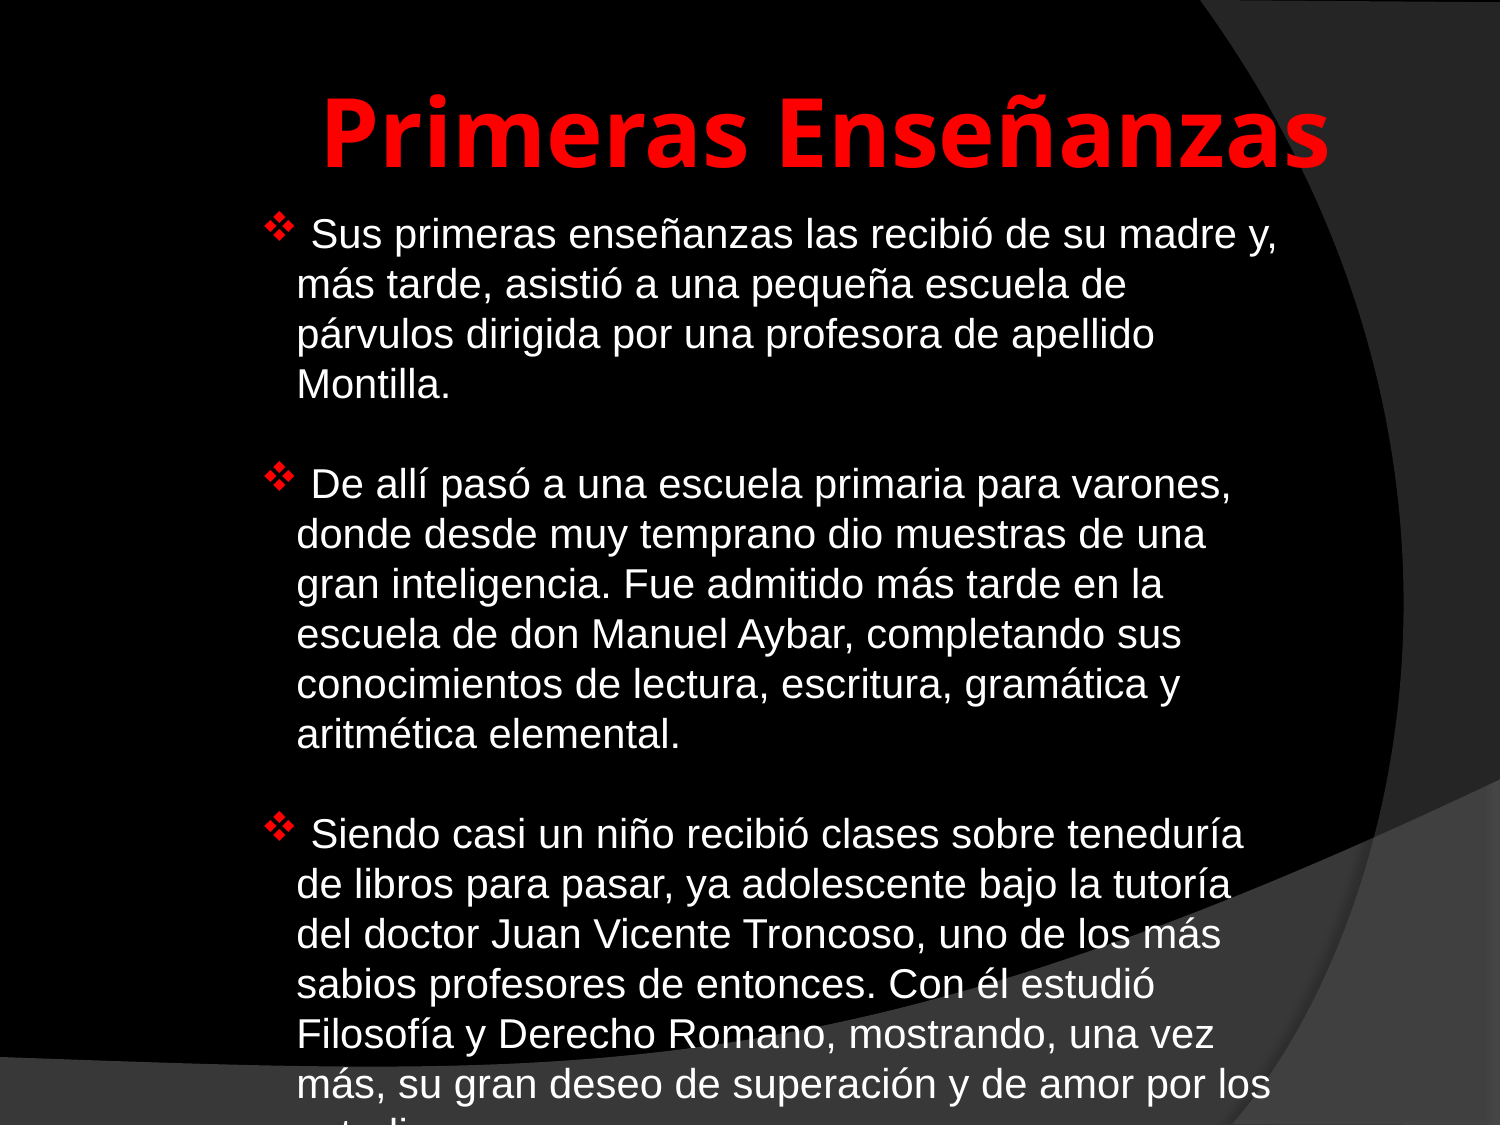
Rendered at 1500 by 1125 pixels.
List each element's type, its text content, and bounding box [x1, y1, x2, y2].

text_box Sus primeras enseñanzas las recibió de su madre y, más tarde, asistió a una pequeña escuela de párvulos dirigida por una profesora de apellido Montilla. De allí pasó a una escuela primaria para varones, donde desde muy temprano dio muestras de una gran inteligencia. Fue admitido más tarde en la escuela de don Manuel Aybar, completando sus conocimientos de lectura, escritura, gramática y aritmética elemental. Siendo casi un niño recibió clases sobre teneduría de libros para pasar, ya adolescente bajo la tutoría del doctor Juan Vicente Troncoso, uno de los más sabios profesores de entonces. Con él estudió Filosofía y Derecho Romano, mostrando, una vez más, su gran deseo de superación y de amor por los estudios. [246, 199, 1301, 1125]
title Primeras Enseñanzas [187, 34, 1414, 223]
